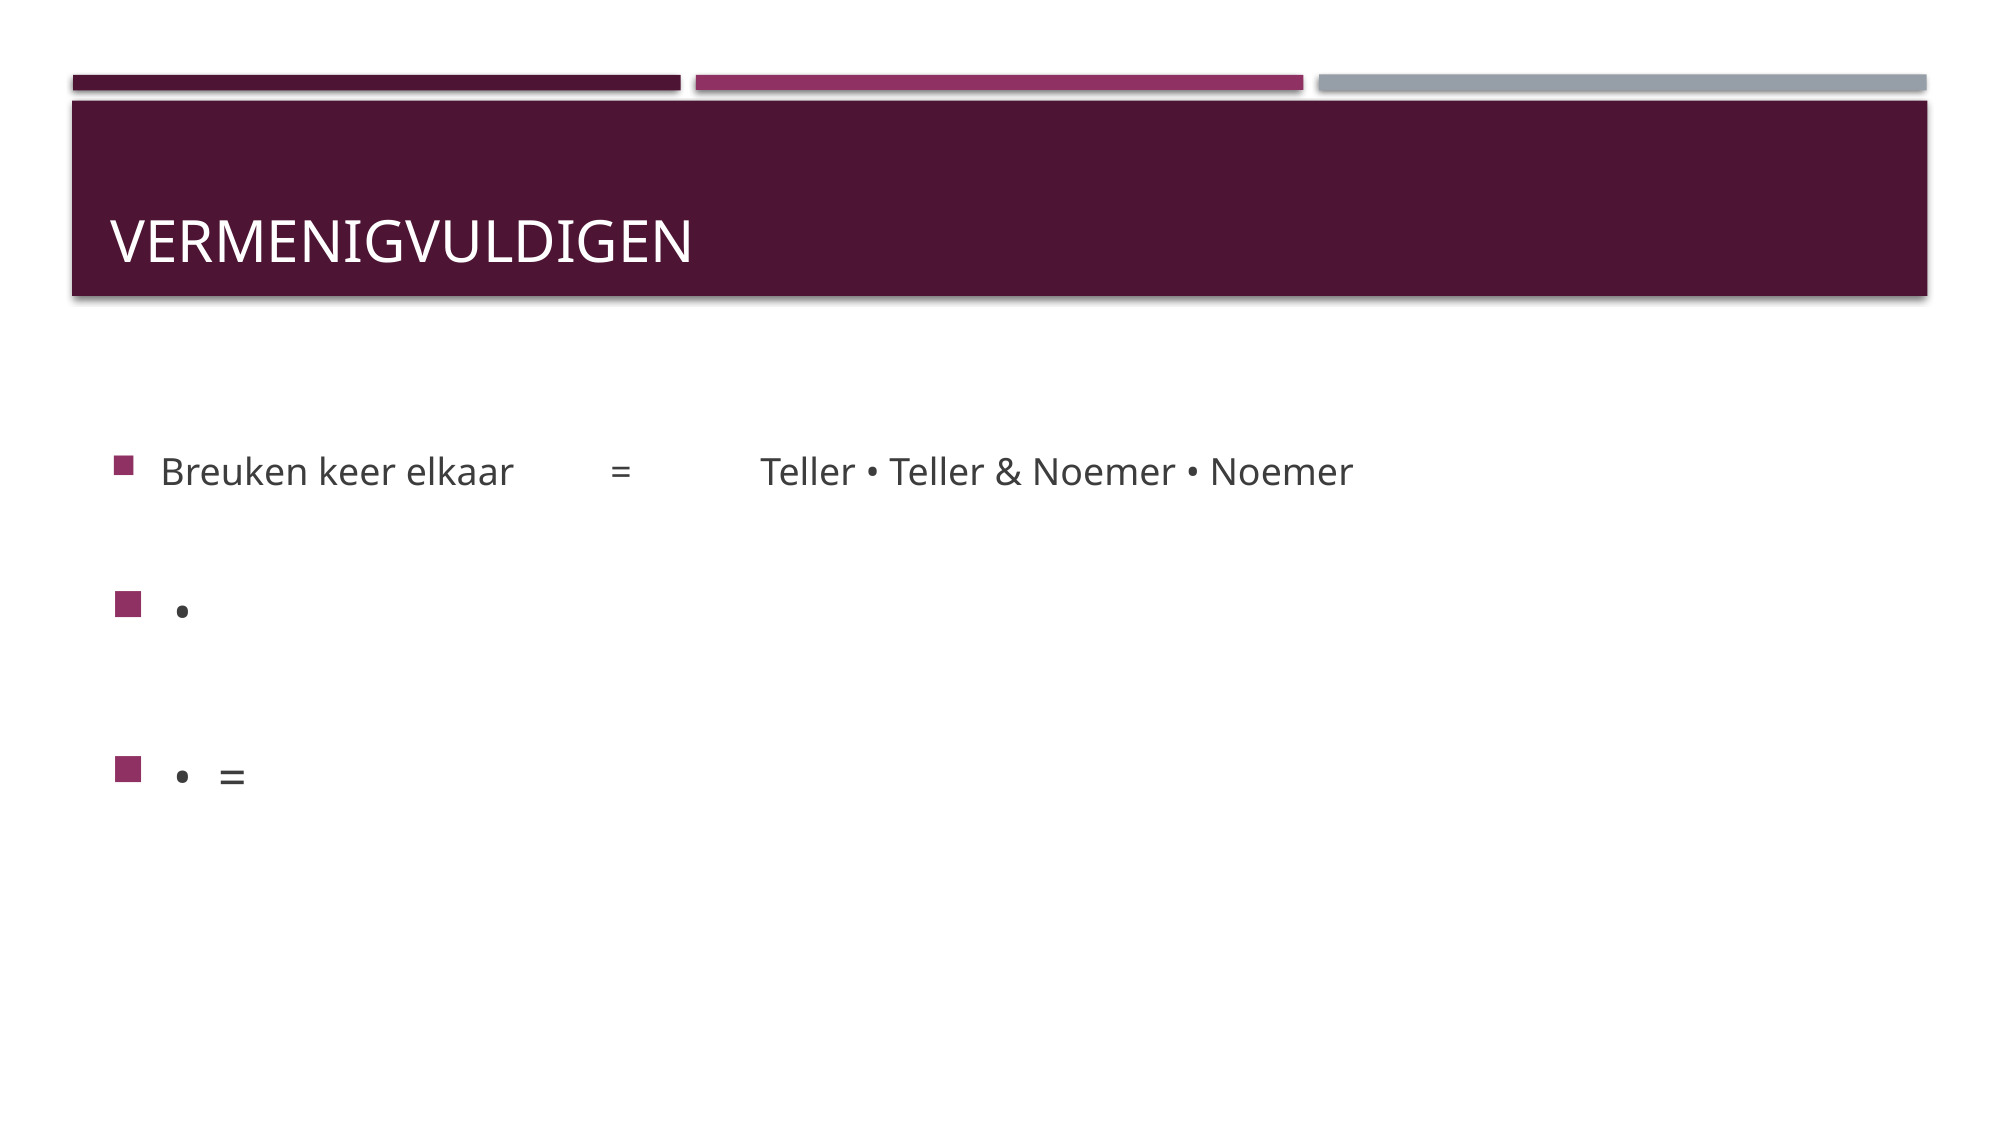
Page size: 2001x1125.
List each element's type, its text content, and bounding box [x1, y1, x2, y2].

title Vermenigvuldigen [95, 115, 1905, 282]
